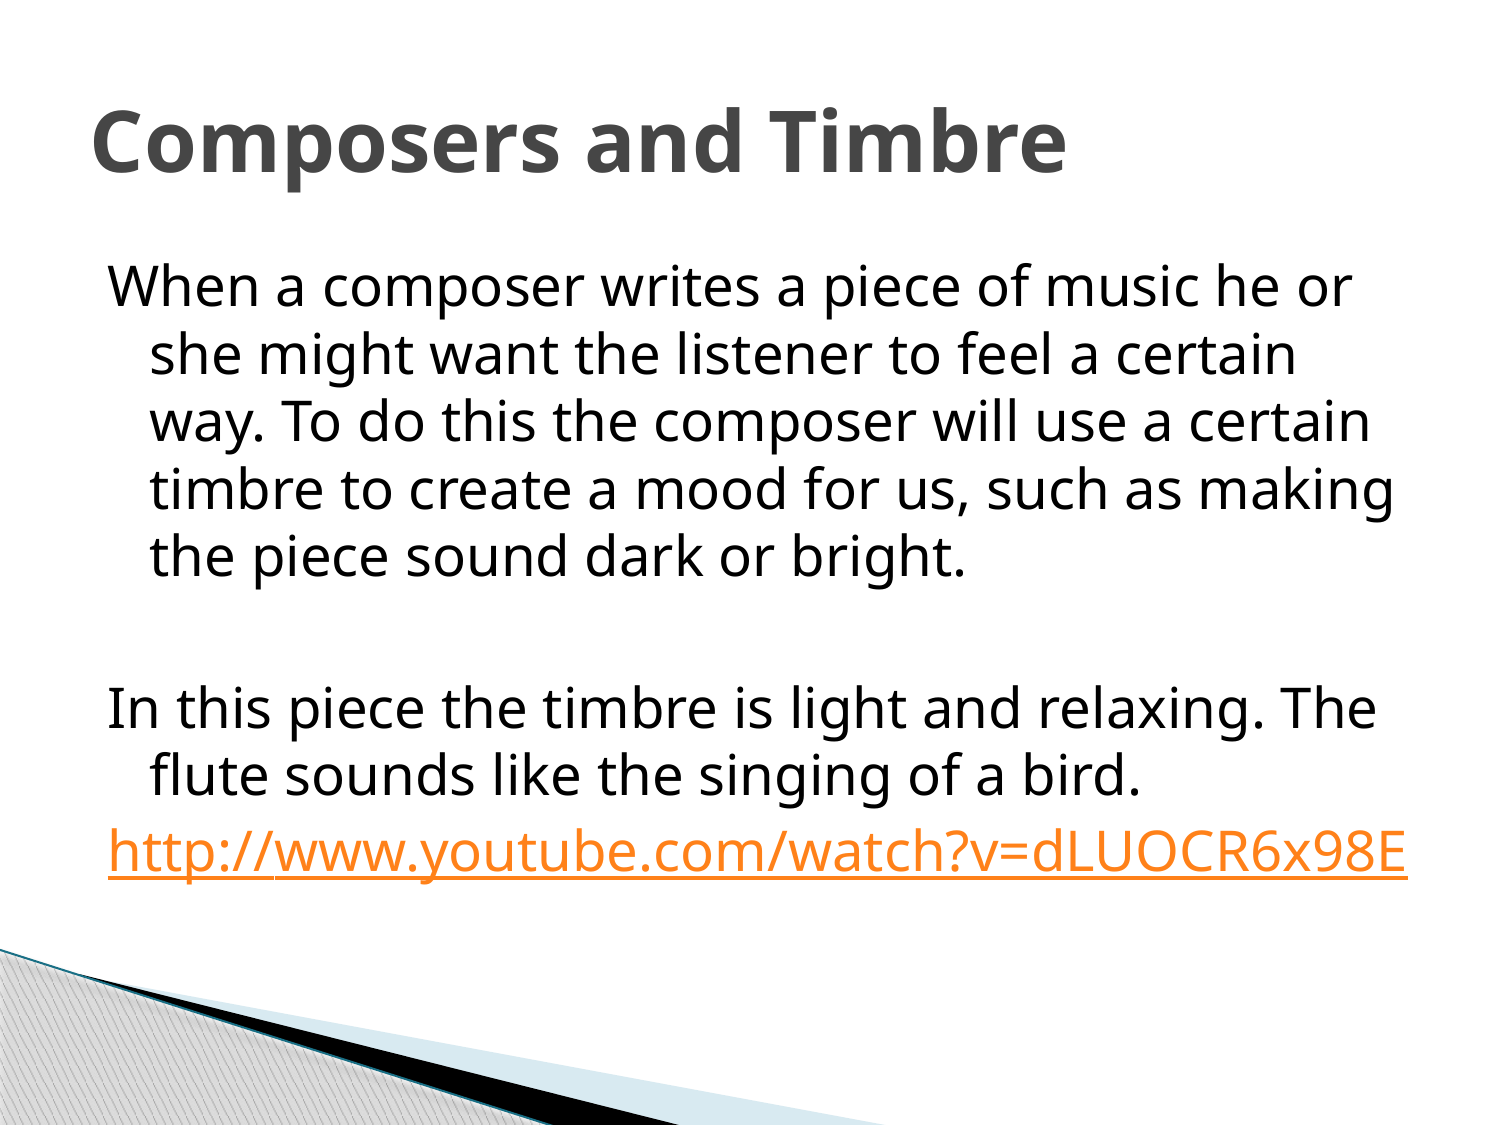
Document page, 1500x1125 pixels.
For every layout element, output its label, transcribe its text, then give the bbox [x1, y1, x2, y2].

title Composers and Timbre [75, 45, 1425, 233]
list When a composer writes a piece of music he or she might want the listener to feel a certain way. To do this the composer will use a certain timbre to create a mood for us, such as making the piece sound dark or bright. In this piece the timbre is light and relaxing. The flute sounds like the singing of a bird. http://www.youtube.com/watch?v=dLUOCR6x98E [75, 243, 1425, 986]
